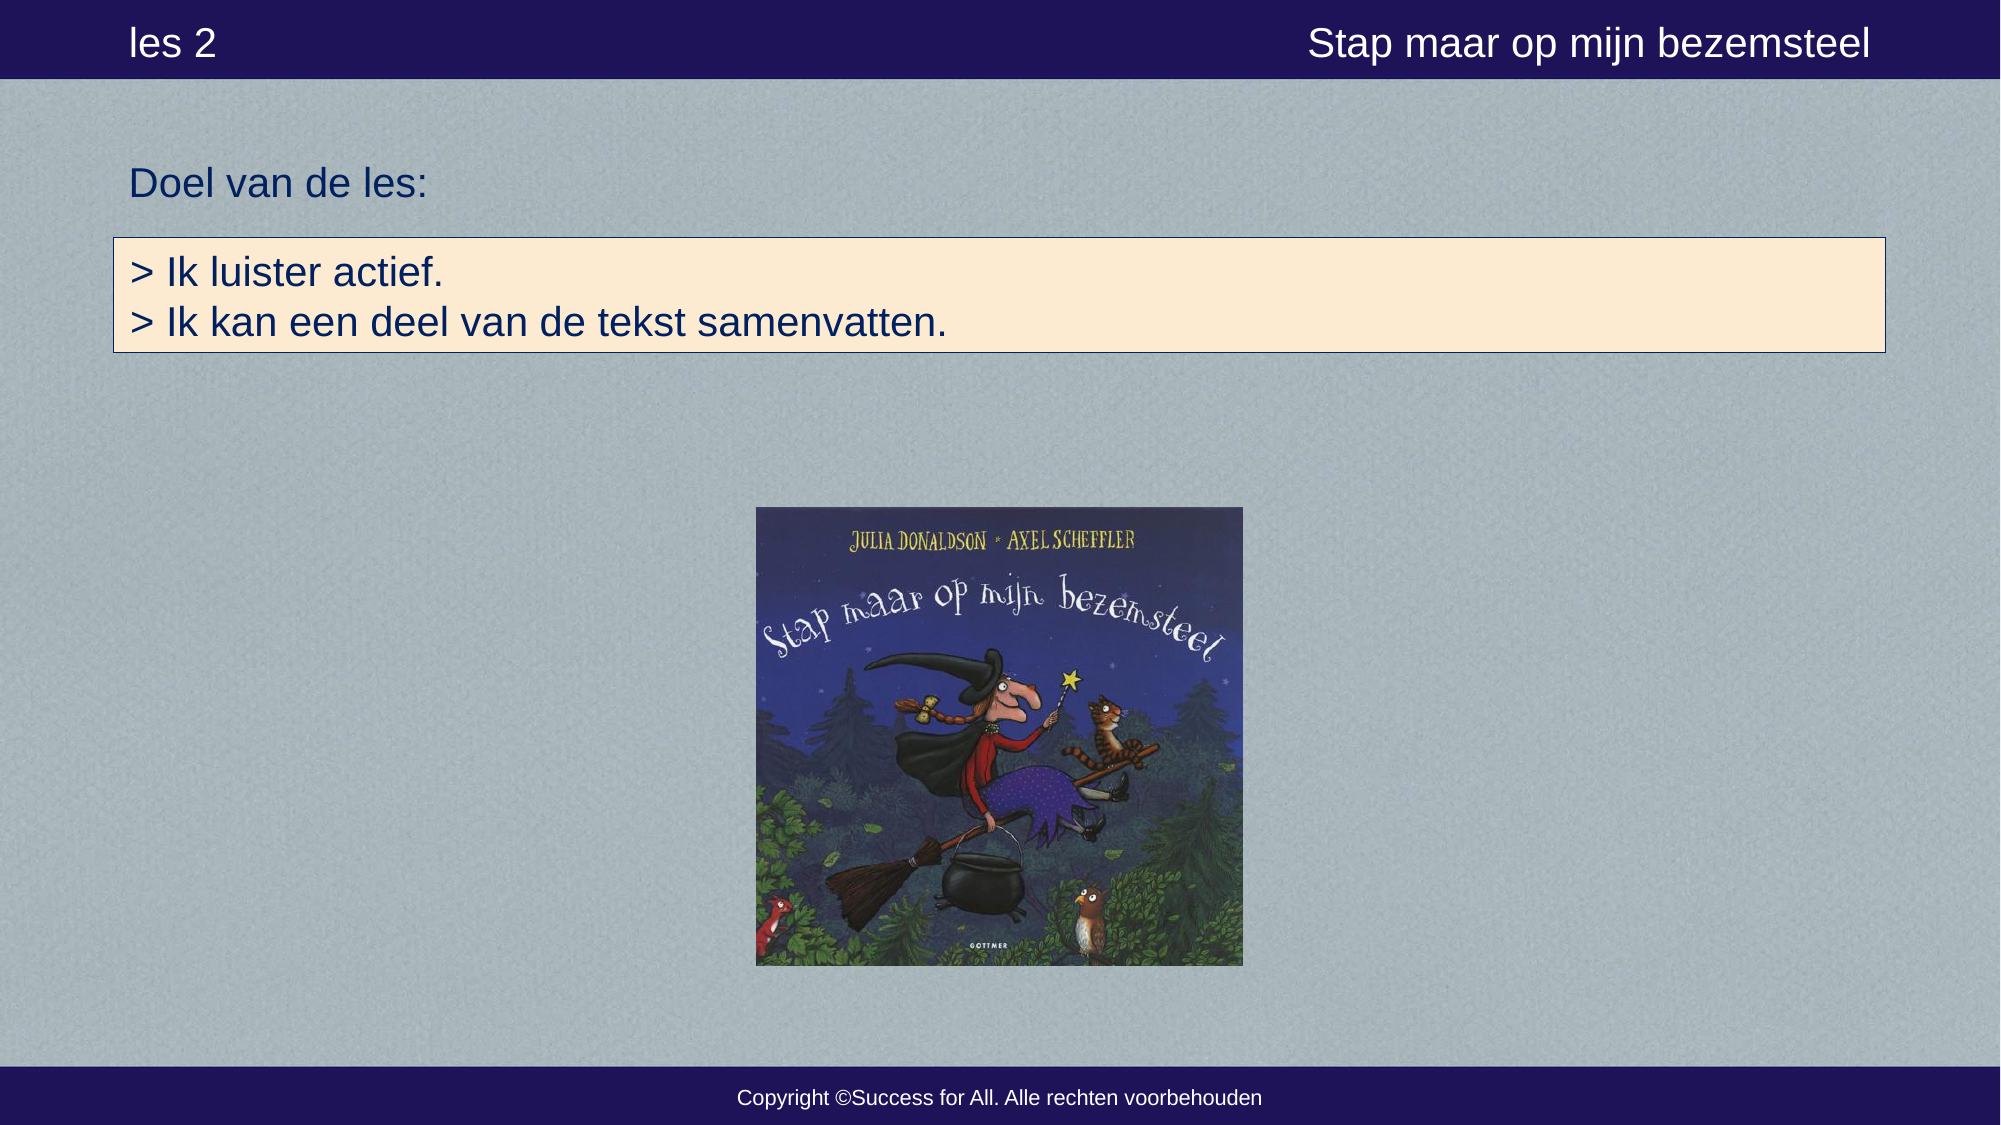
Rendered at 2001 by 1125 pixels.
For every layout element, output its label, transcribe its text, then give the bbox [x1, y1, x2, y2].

text_box les 2 [114, 8, 354, 73]
text_box > Ik luister actief. > Ik kan een deel van de tekst samenvatten. [113, 237, 1886, 353]
text_box Doel van de les: [113, 148, 1635, 214]
picture [0, 0, 2001, 1125]
text_box Stap maar op mijn bezemsteel [999, 8, 1886, 73]
text_box Copyright ©Success for All. Alle rechten voorbehouden [0, 1076, 2000, 1125]
